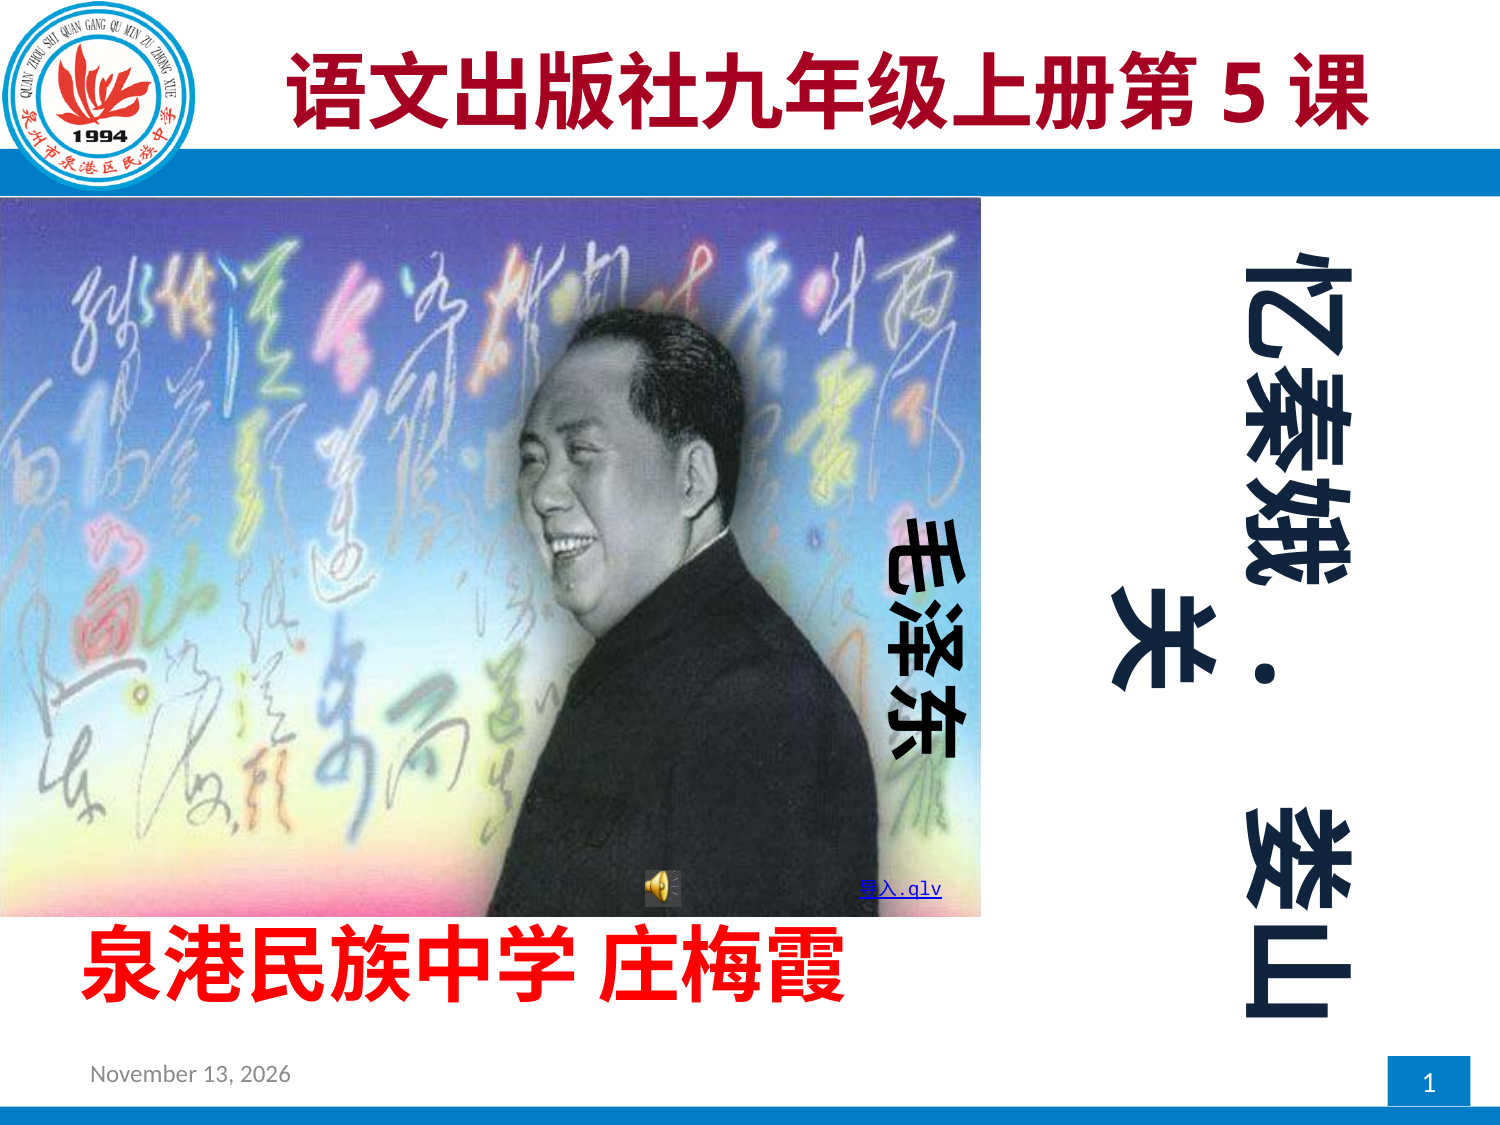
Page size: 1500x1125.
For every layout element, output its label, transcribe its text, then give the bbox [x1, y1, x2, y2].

picture [120, 114, 195, 191]
picture [2, 107, 78, 191]
title 语文出版社九年级上册第5课 [230, 45, 1425, 133]
picture [0, 196, 981, 918]
text_box 泉港民族中学 庄梅霞 [64, 924, 975, 1020]
picture [110, 1, 195, 79]
picture [2, 1, 88, 86]
picture [9, 6, 189, 186]
text_box 忆秦娥 . 娄山关 毛泽东 [987, 196, 1376, 1083]
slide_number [75, 1042, 425, 1103]
